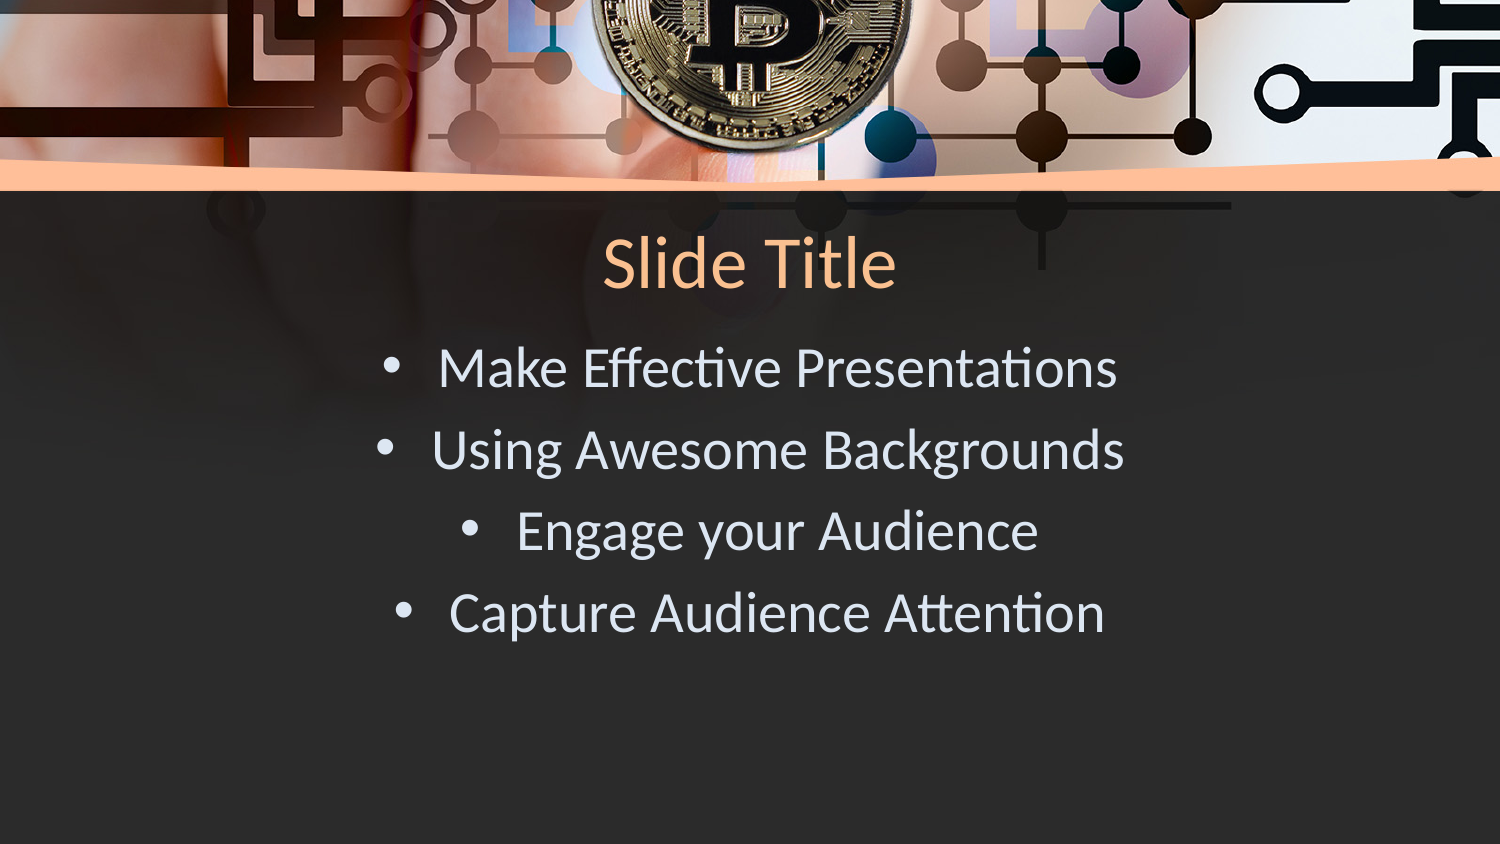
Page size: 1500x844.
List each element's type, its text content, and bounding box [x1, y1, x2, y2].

title Slide Title [73, 196, 1427, 321]
picture [0, 0, 1500, 844]
list Make Effective Presentations Using Awesome Backgrounds Engage your Audience Capture Audience Attention [73, 321, 1427, 798]
